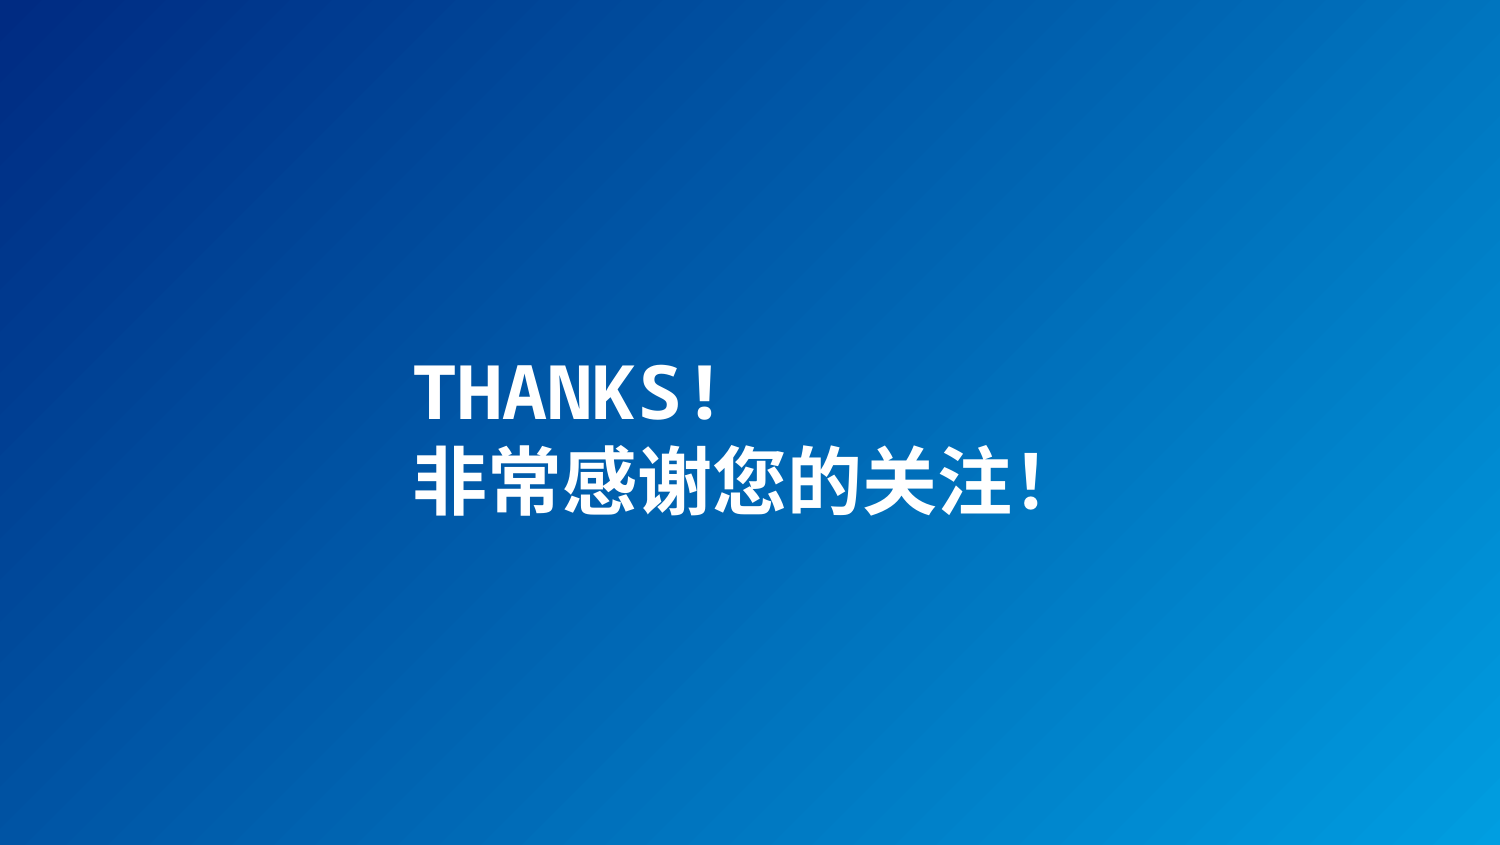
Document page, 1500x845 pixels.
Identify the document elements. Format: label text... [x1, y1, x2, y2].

text_box THANKS! 非常感谢您的关注！ [397, 337, 1103, 532]
text_box [0, 0, 1500, 844]
